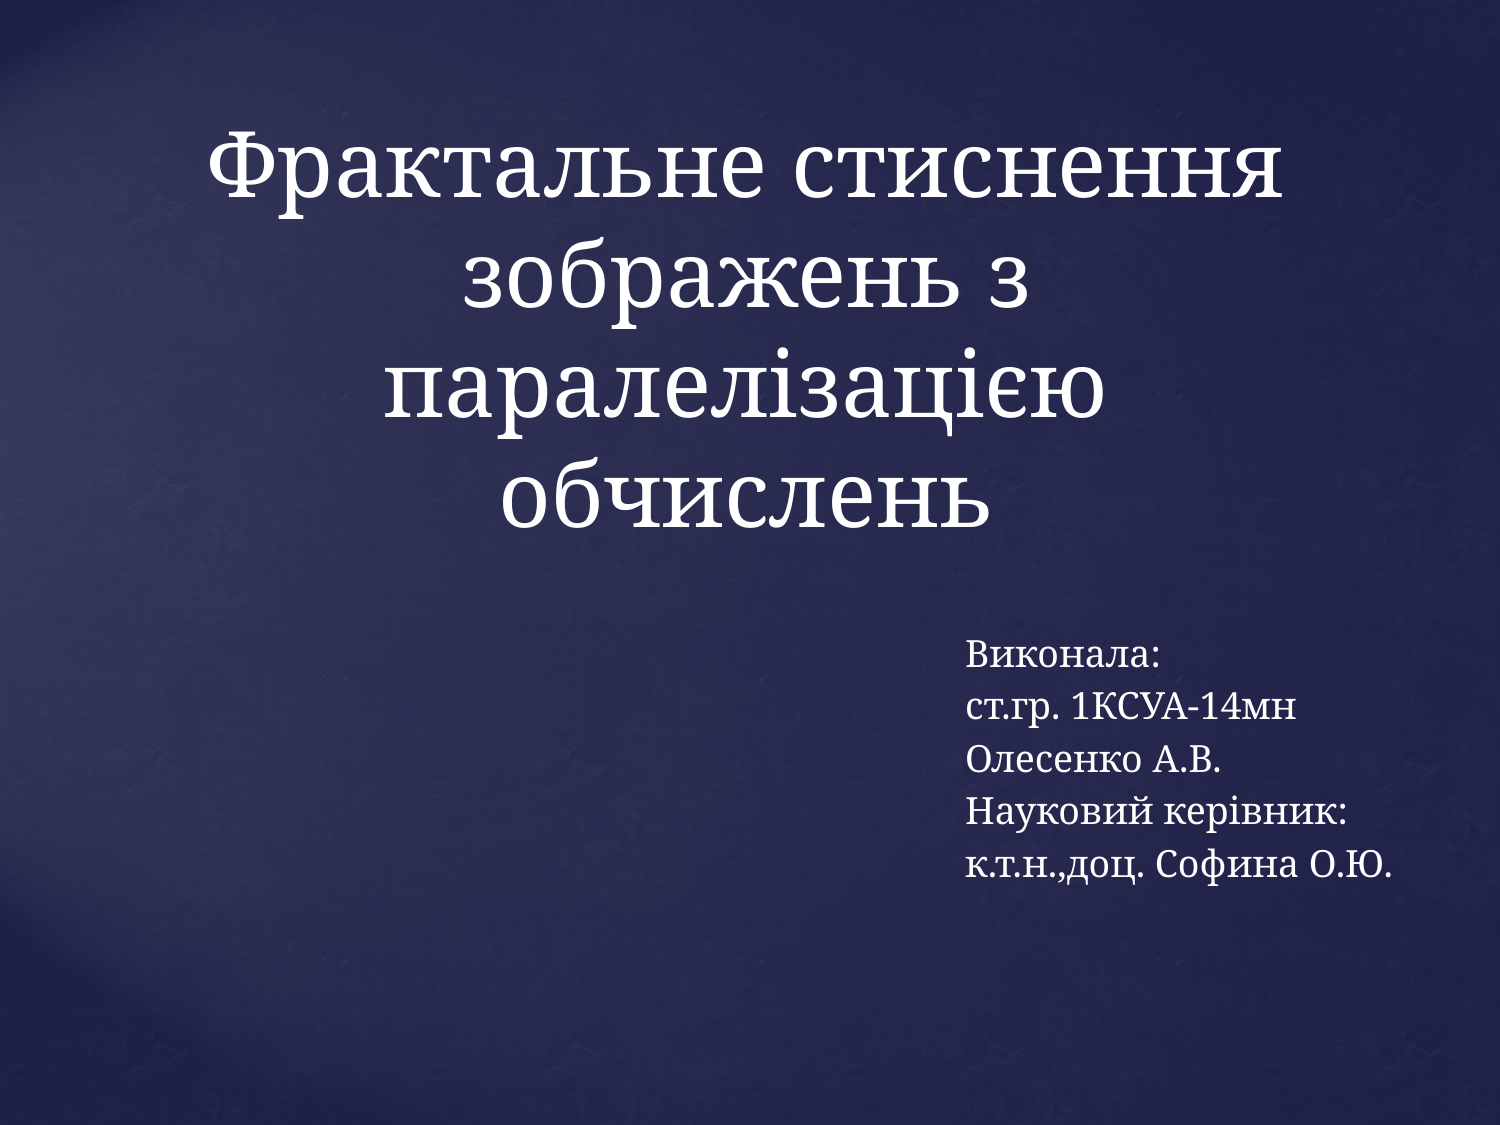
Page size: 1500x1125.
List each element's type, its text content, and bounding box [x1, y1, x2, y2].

subtitle Виконала: ст.гр. 1КСУА-14мн Олесенко А.В. Науковий керівник: к.т.н.,доц. Софина О.Ю. [350, 621, 1424, 894]
title Фрактальне стиснення зображень з паралелізацією обчислень [127, 200, 1365, 554]
